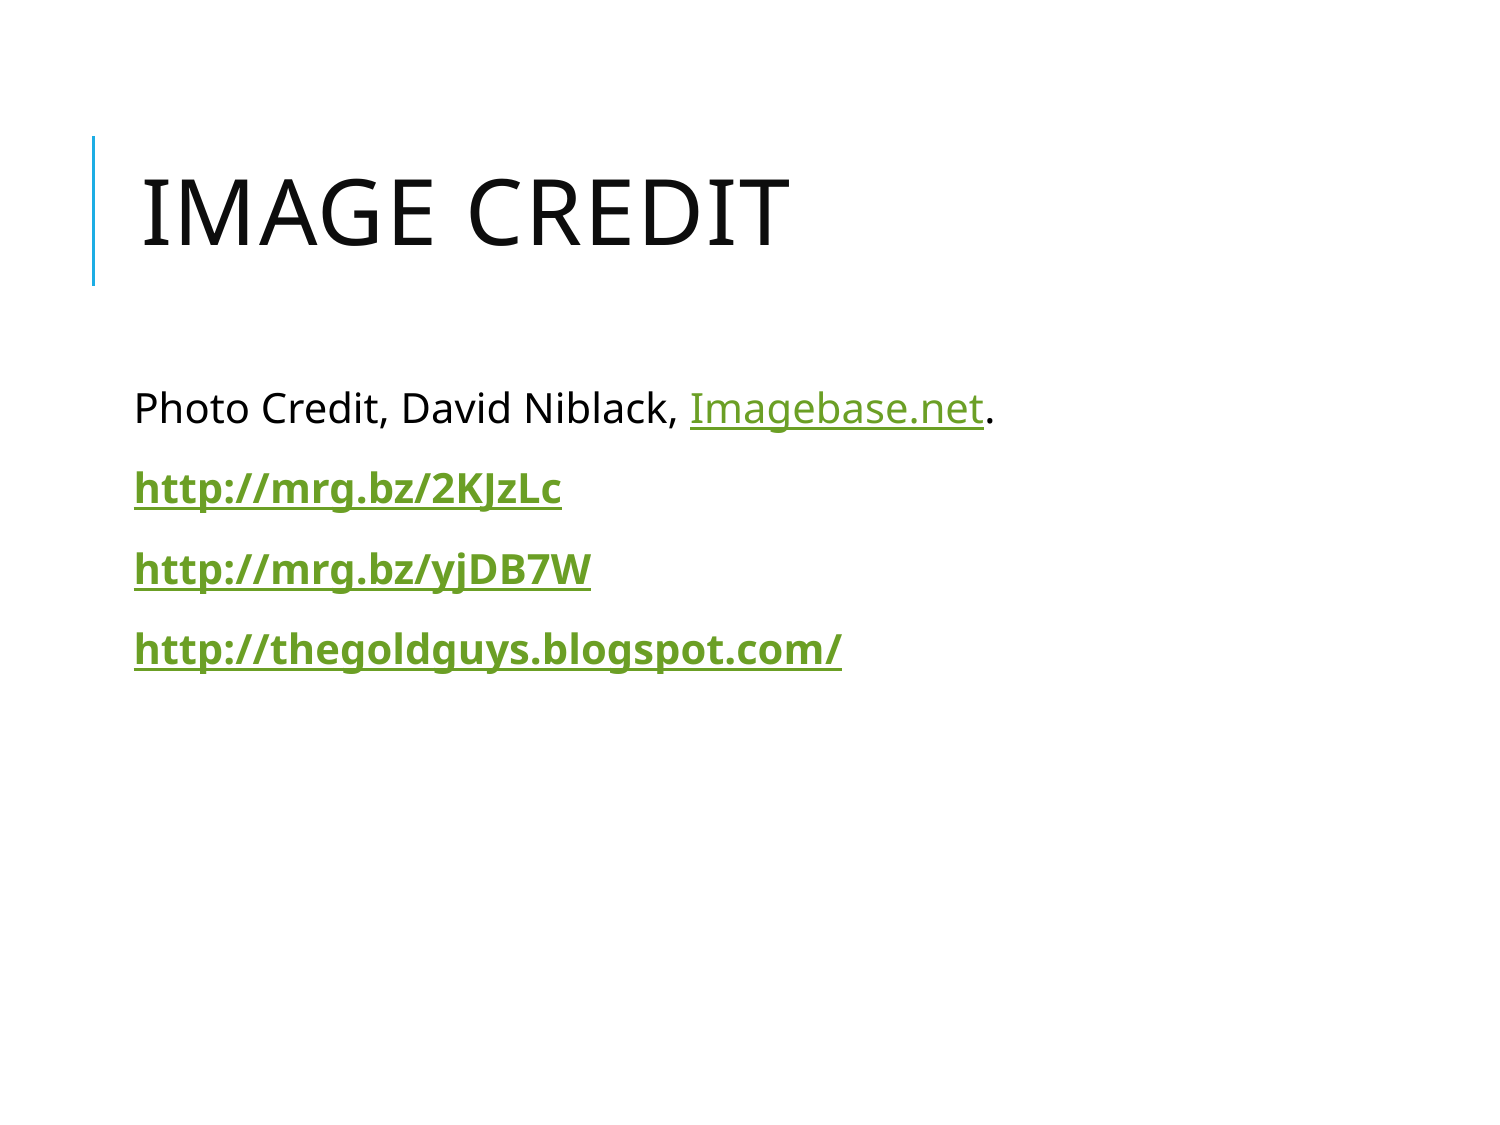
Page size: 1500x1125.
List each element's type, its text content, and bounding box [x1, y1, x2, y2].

list Photo Credit, David Niblack, Imagebase.net. http://mrg.bz/2KJzLc http://mrg.bz/yjDB7W http://thegoldguys.blogspot.com/ [126, 375, 1322, 1035]
title Image Credit [126, 96, 1322, 342]
